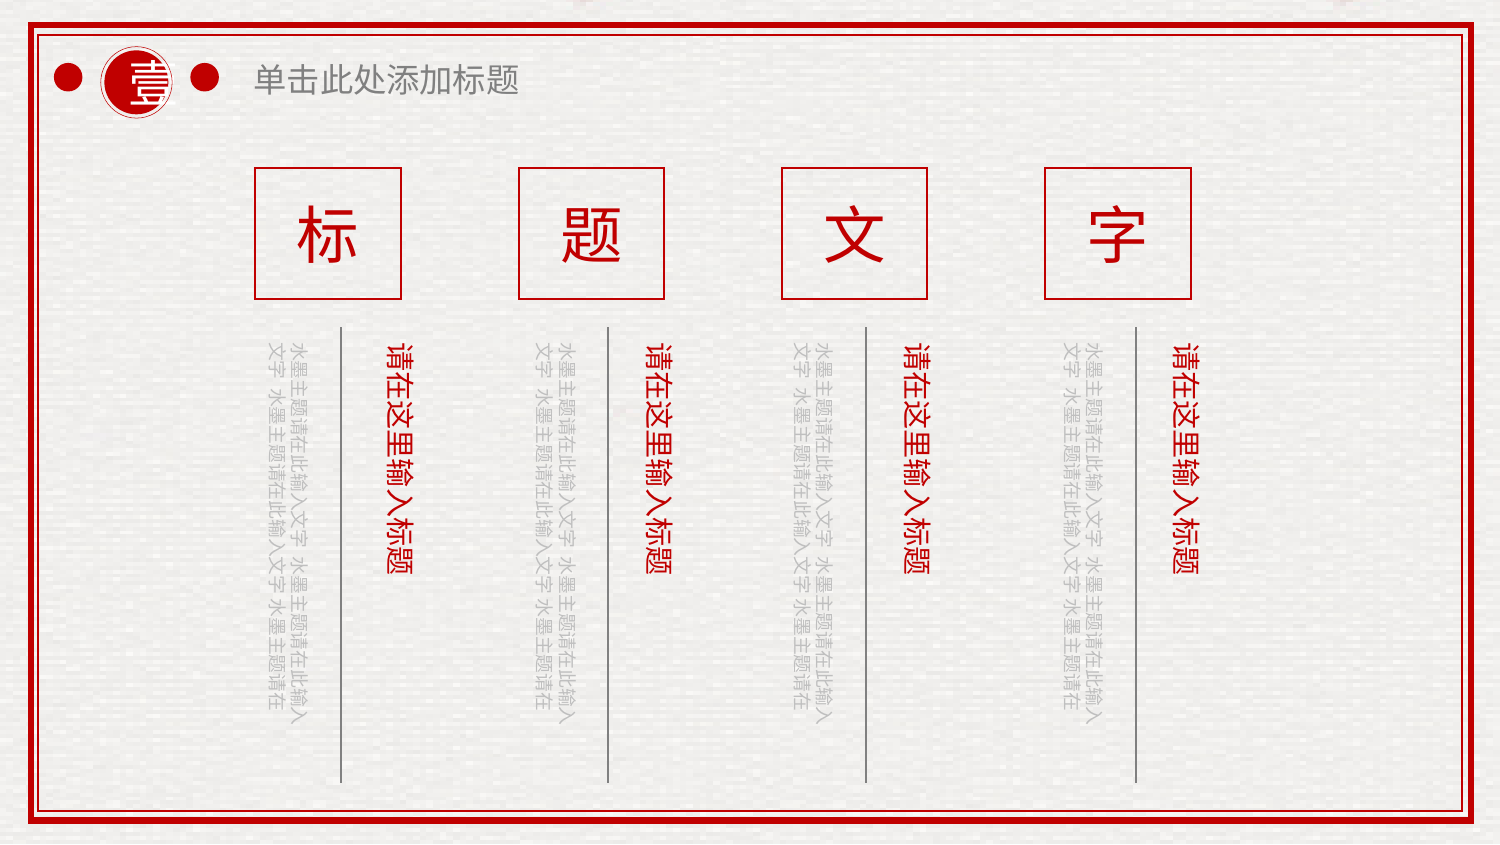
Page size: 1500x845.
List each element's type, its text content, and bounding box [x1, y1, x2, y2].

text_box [768, 327, 943, 784]
text_box 字 [1044, 167, 1192, 300]
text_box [510, 327, 685, 784]
text_box 文 [781, 167, 928, 300]
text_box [1038, 327, 1213, 784]
text_box 题 [518, 167, 665, 300]
text_box 标 [254, 167, 402, 300]
picture [0, 0, 1500, 844]
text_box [243, 327, 427, 784]
